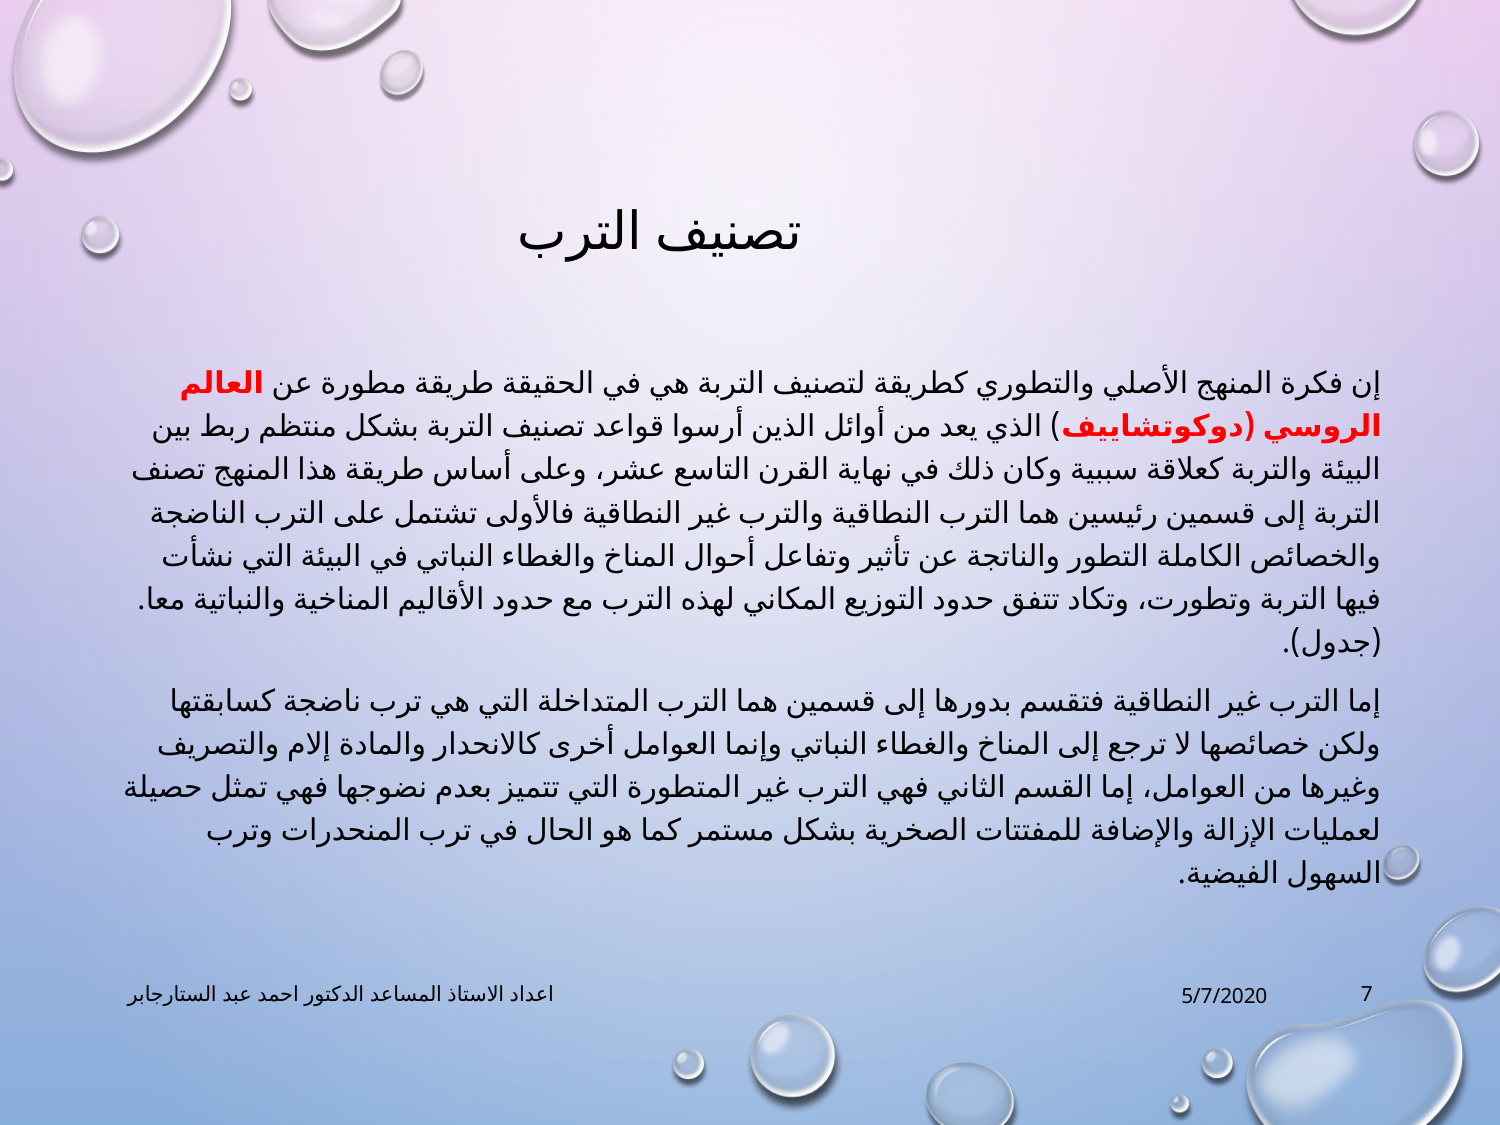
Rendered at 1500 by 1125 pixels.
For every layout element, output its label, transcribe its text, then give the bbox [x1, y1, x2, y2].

title تصنيف الترب [496, 185, 823, 281]
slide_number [944, 965, 1283, 1025]
slide_number 7 [1293, 965, 1388, 1025]
list إن فكرة المنهج الأصلي والتطوري كطريقة لتصنيف التربة هي في الحقيقة طريقة مطورة عن العالم الروسي (دوكوتشاييف) الذي يعد من أوائل الذين أرسوا قواعد تصنيف التربة بشكل منتظم ربط بين البيئة والتربة كعلاقة سببية وكان ذلك في نهاية القرن التاسع عشر، وعلى أساس طريقة هذا المنهج تصنف التربة إلى قسمين رئيسين هما الترب النطاقية والترب غير النطاقية فالأولى تشتمل على الترب الناضجة والخصائص الكاملة التطور والناتجة عن تأثير وتفاعل أحوال المناخ والغطاء النباتي في البيئة التي نشأت فيها التربة وتطورت، وتكاد تتفق حدود التوزيع المكاني لهذه الترب مع حدود الأقاليم المناخية والنباتية معا. (جدول). إما الترب غير النطاقية فتقسم بدورها إلى قسمين هما الترب المتداخلة التي هي ترب ناضجة كسابقتها ولكن خصائصها لا ترجع إلى المناخ والغطاء النباتي وإنما العوامل أخرى كالانحدار والمادة إلام والتصريف وغيرها من العوامل، إما القسم الثاني فهي الترب غير المتطورة التي تتميز بعدم نضوجها فهي تمثل حصيلة لعمليات الإزالة والإضافة للمفتتات الصخرية بشكل مستمر كما هو الحال في ترب المنحدرات وترب السهول الفيضية. [103, 348, 1397, 901]
picture [0, 0, 1500, 1125]
footer اعداد الاستاذ المساعد الدكتور احمد عبد الستارجابر [112, 965, 934, 1025]
